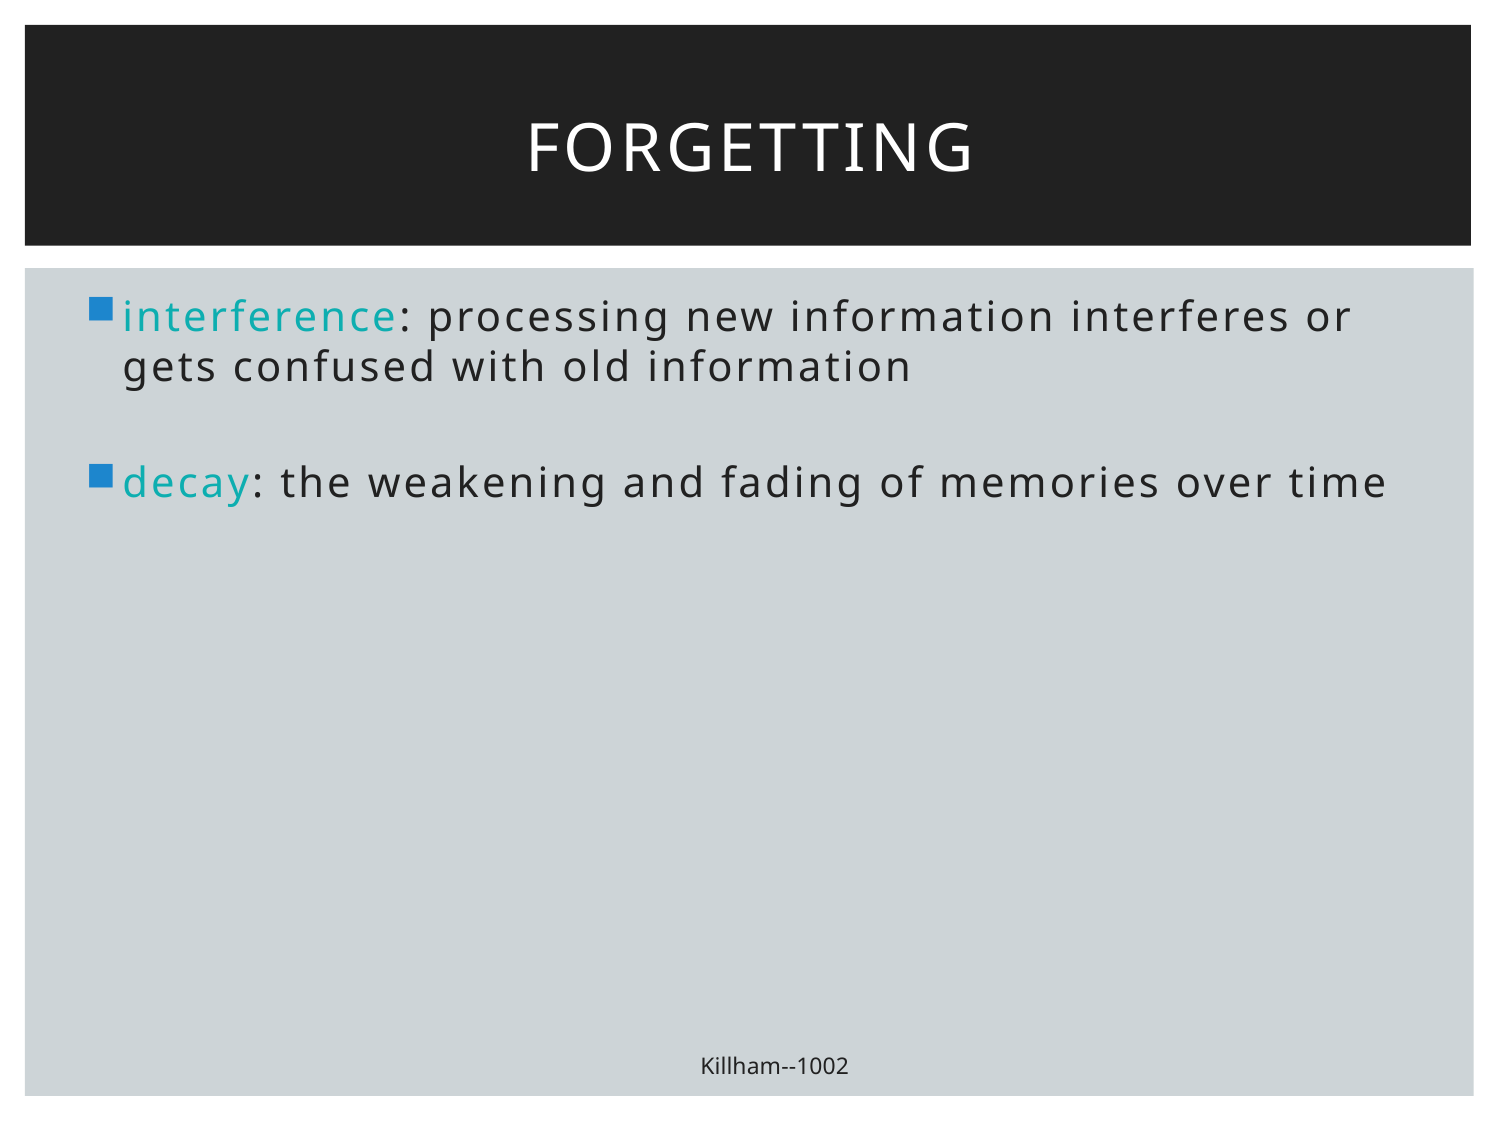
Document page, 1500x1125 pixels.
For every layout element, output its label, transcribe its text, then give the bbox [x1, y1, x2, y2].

title Forgetting [62, 58, 1438, 232]
list interference: processing new information interferes or gets confused with old information decay: the weakening and fading of memories over time [62, 281, 1442, 1005]
footer Killham--1002 [500, 1042, 1050, 1088]
